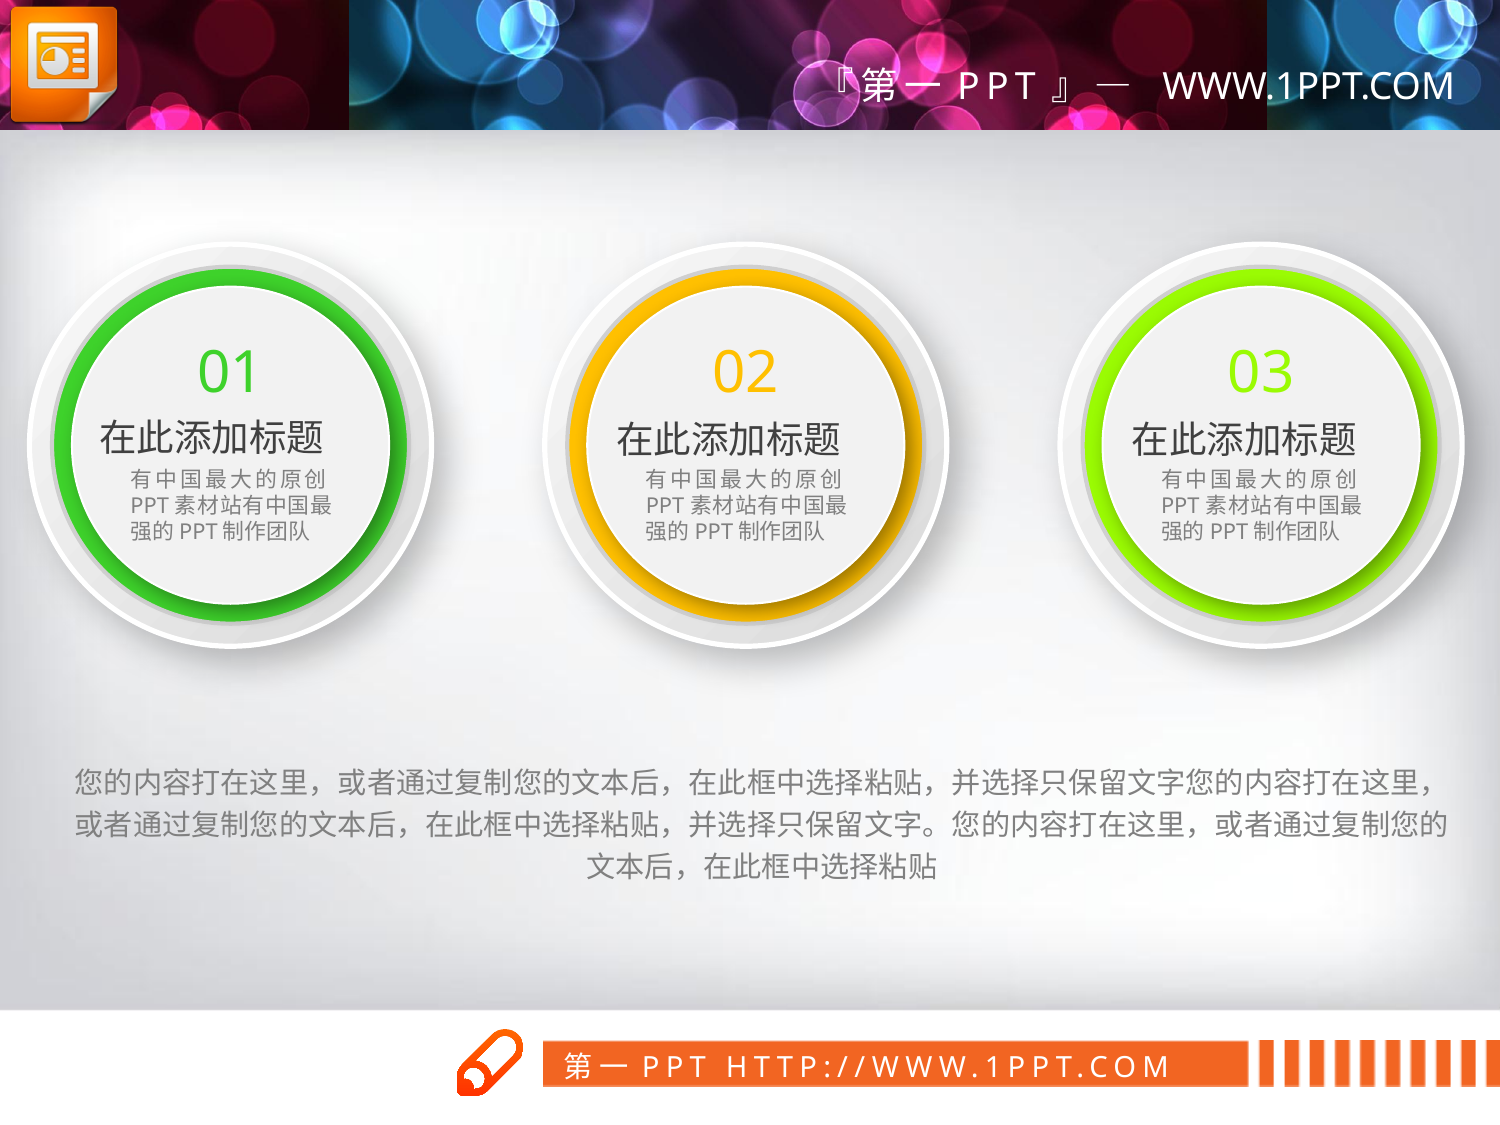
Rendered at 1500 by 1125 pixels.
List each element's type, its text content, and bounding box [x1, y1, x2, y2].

picture [0, 0, 1500, 1012]
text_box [544, 243, 948, 647]
picture [543, 1040, 1500, 1087]
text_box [29, 243, 432, 647]
text_box 您的内容打在这里，或者通过复制您的文本后，在此框中选择粘贴，并选择只保留文字您的内容打在这里，或者通过复制您的文本后，在此框中选择粘贴，并选择只保留文字。您的内容打在这里，或者通过复制您的文本后，在此框中选择粘贴 [60, 751, 1464, 889]
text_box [1059, 243, 1463, 647]
